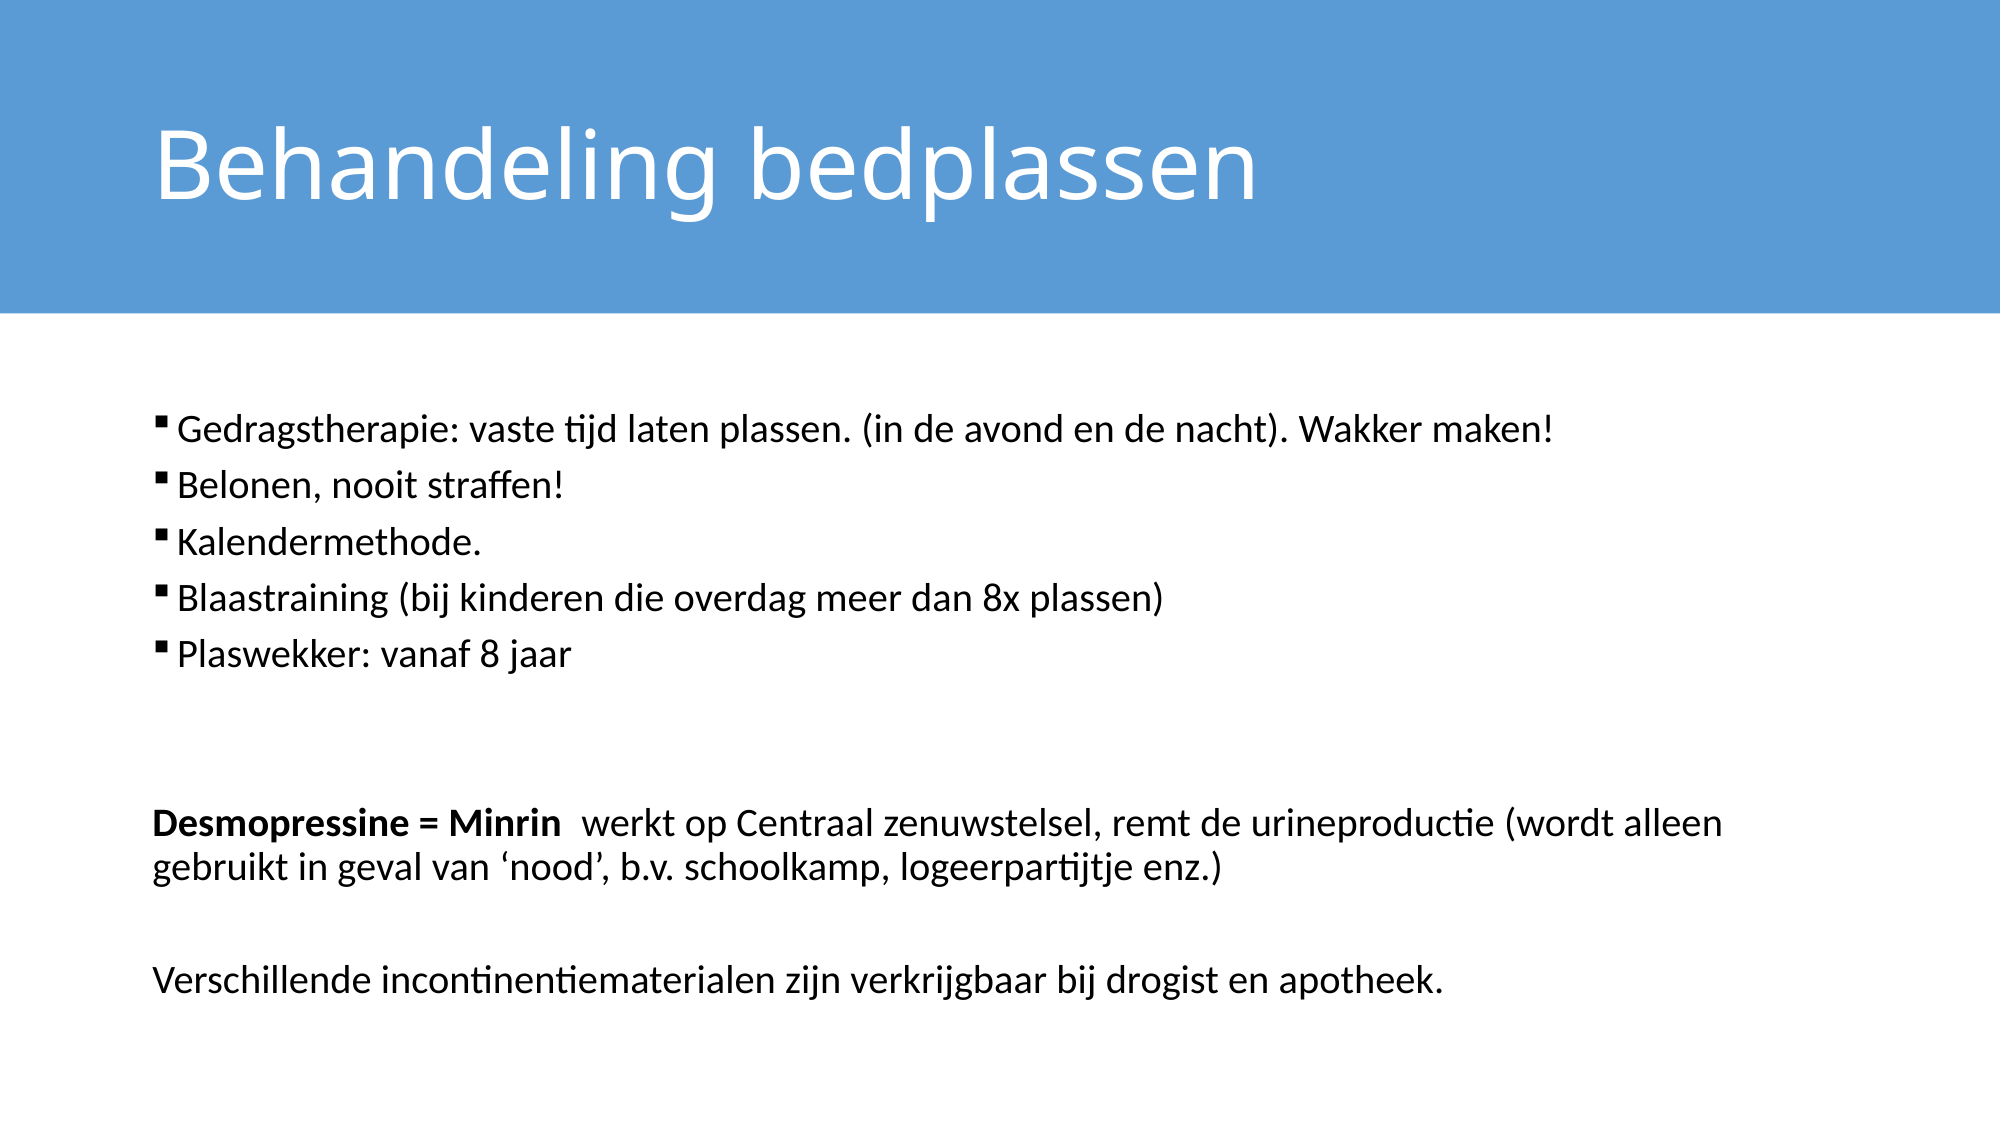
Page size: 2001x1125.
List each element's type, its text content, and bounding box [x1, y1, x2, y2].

list Gedragstherapie: vaste tijd laten plassen. (in de avond en de nacht). Wakker maken! Belonen, nooit straffen! Kalendermethode. Blaastraining (bij kinderen die overdag meer dan 8x plassen) Plaswekker: vanaf 8 jaar Desmopressine = Minrin werkt op Centraal zenuwstelsel, remt de urineproductie (wordt alleen gebruikt in geval van ‘nood’, b.v. schoolkamp, logeerpartijtje enz.) Verschillende incontinentiematerialen zijn verkrijgbaar bij drogist en apotheek. [137, 399, 1863, 1014]
title Behandeling bedplassen [137, 59, 1863, 278]
text_box [0, 0, 2000, 314]
